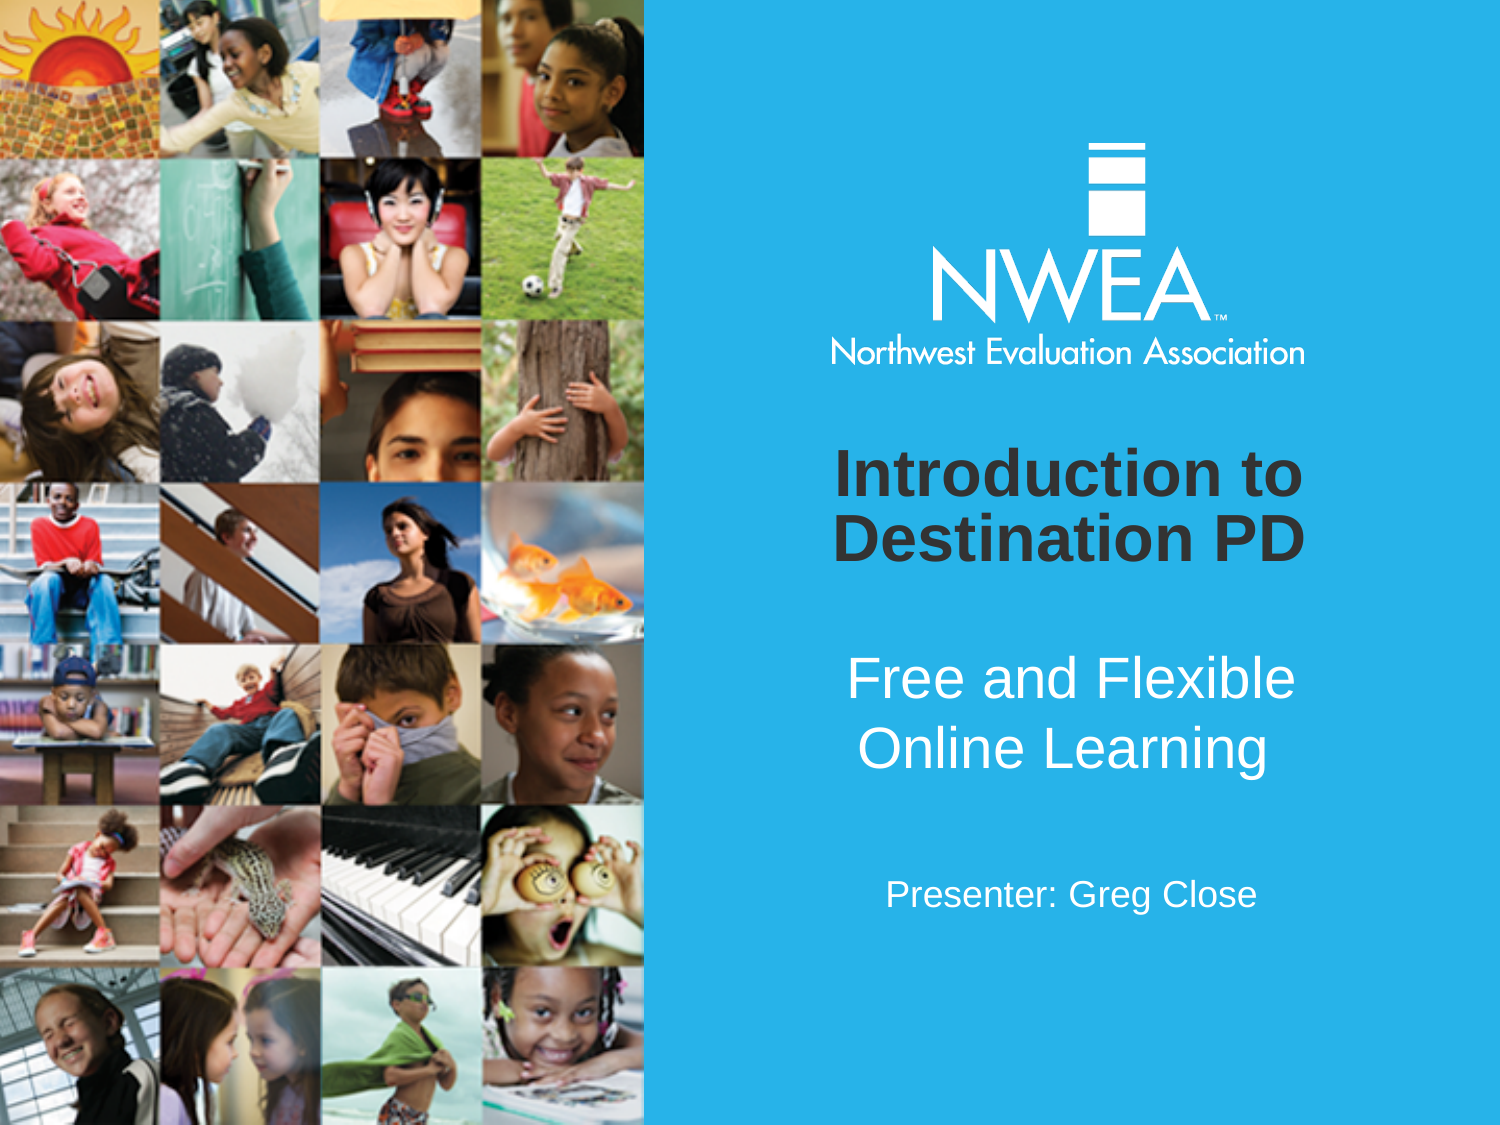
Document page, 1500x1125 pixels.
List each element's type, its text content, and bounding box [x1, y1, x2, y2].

picture [0, 0, 644, 1125]
title Introduction to Destination PD [689, 384, 1451, 635]
subtitle Free and Flexible Online Learning Presenter: Greg Close [643, 632, 1500, 909]
picture [832, 143, 1304, 365]
